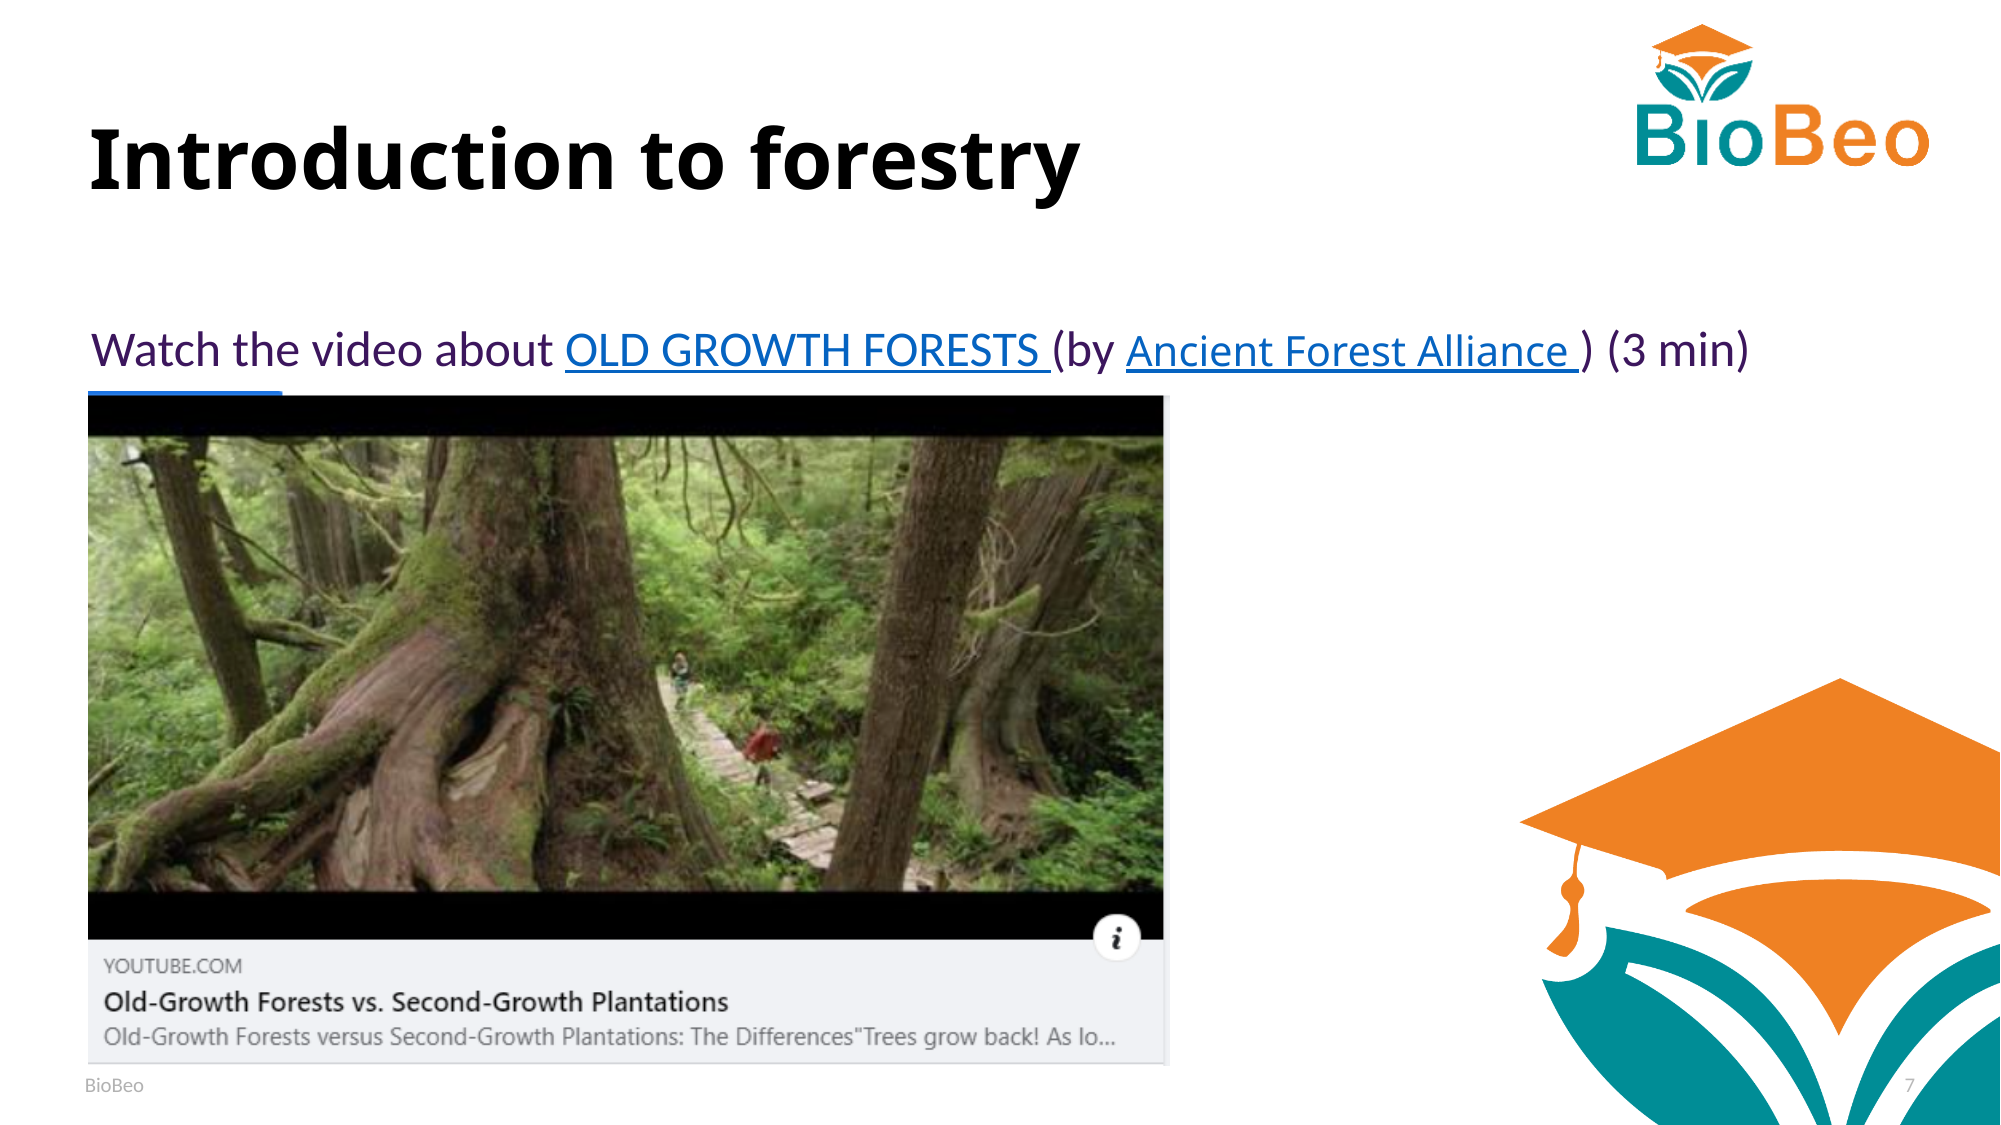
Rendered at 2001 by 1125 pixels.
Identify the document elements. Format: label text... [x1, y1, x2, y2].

picture [88, 391, 1170, 1066]
slide_number 7 [1818, 1065, 1931, 1103]
picture [1478, 618, 2000, 1125]
title Introduction to forestry [74, 88, 1935, 237]
picture [1635, 22, 1931, 88]
footer BioBeo [69, 1065, 1805, 1103]
subtitle Watch the video about OLD GROWTH FORESTS (by Ancient Forest Alliance ) (3 min) [74, 308, 1937, 392]
